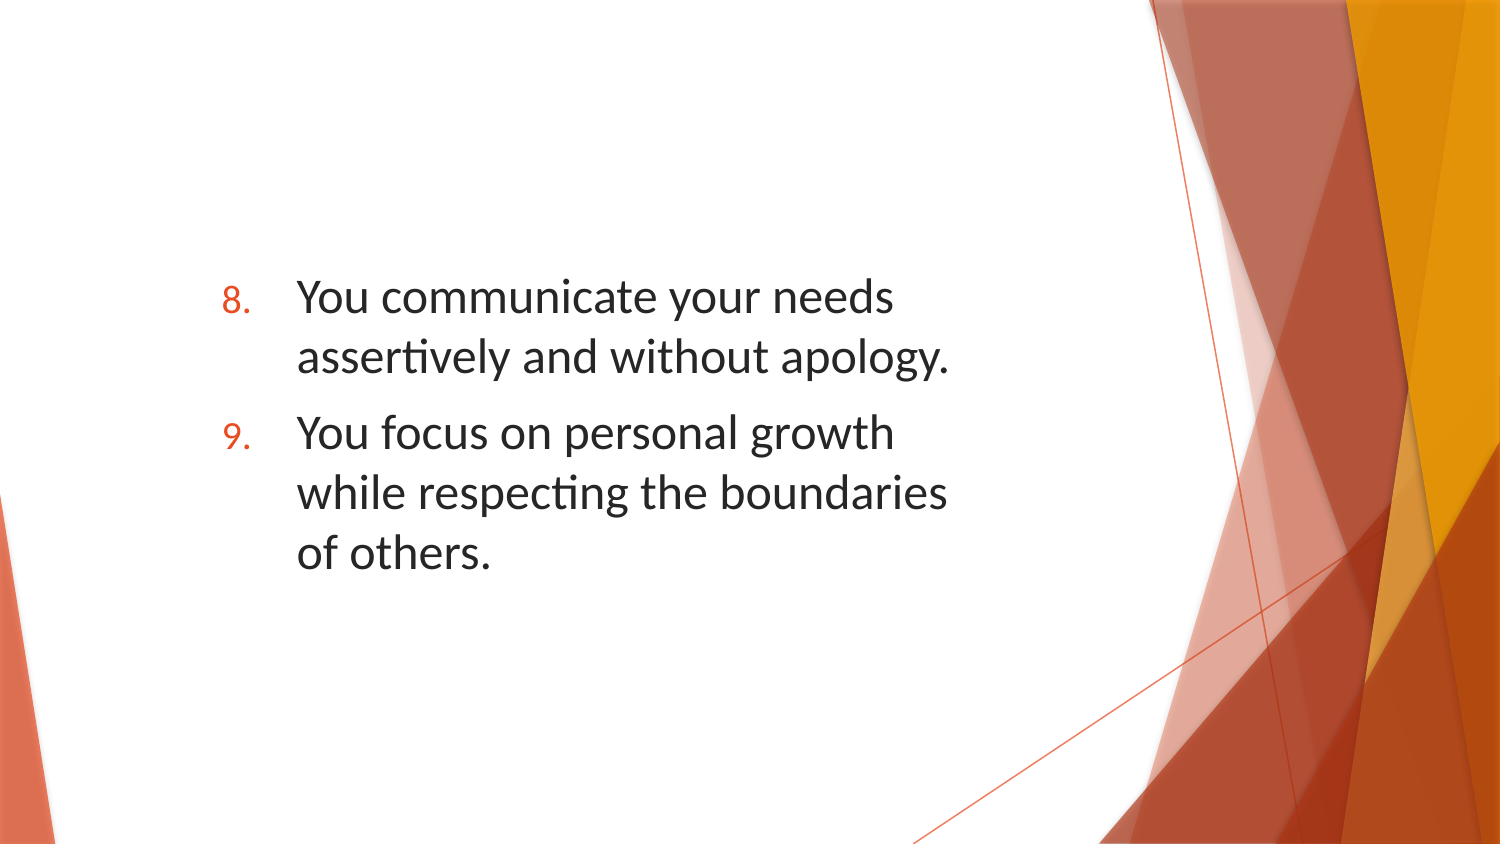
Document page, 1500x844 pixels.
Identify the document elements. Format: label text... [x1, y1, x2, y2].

list You communicate your needs assertively and without apology. You focus on personal growth while respecting the boundaries of others. [206, 114, 1010, 729]
